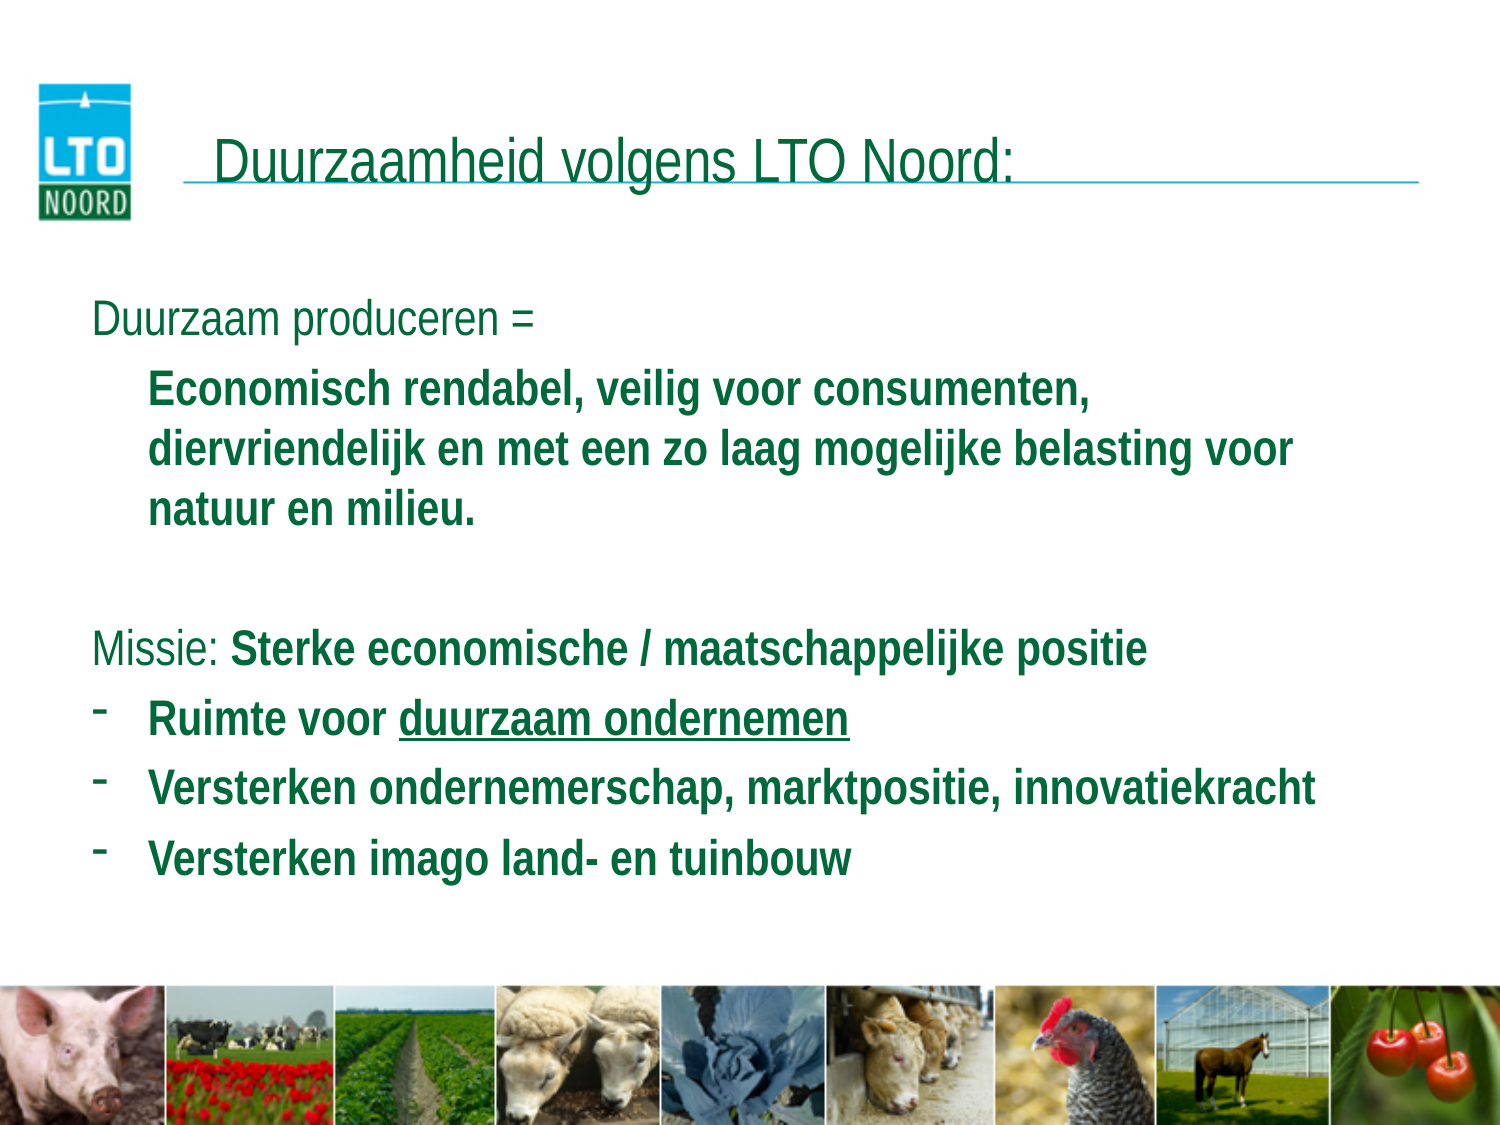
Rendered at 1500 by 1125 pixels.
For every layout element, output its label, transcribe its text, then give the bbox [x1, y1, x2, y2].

picture [0, 0, 1500, 1125]
list Duurzaam produceren = Economisch rendabel, veilig voor consumenten, diervriendelijk en met een zo laag mogelijke belasting voor natuur en milieu. Missie: Sterke economische / maatschappelijke positie Ruimte voor duurzaam ondernemen Versterken ondernemerschap, marktpositie, innovatiekracht Versterken imago land- en tuinbouw [76, 277, 1389, 952]
title Duurzaamheid volgens LTO Noord: [198, 112, 1389, 238]
